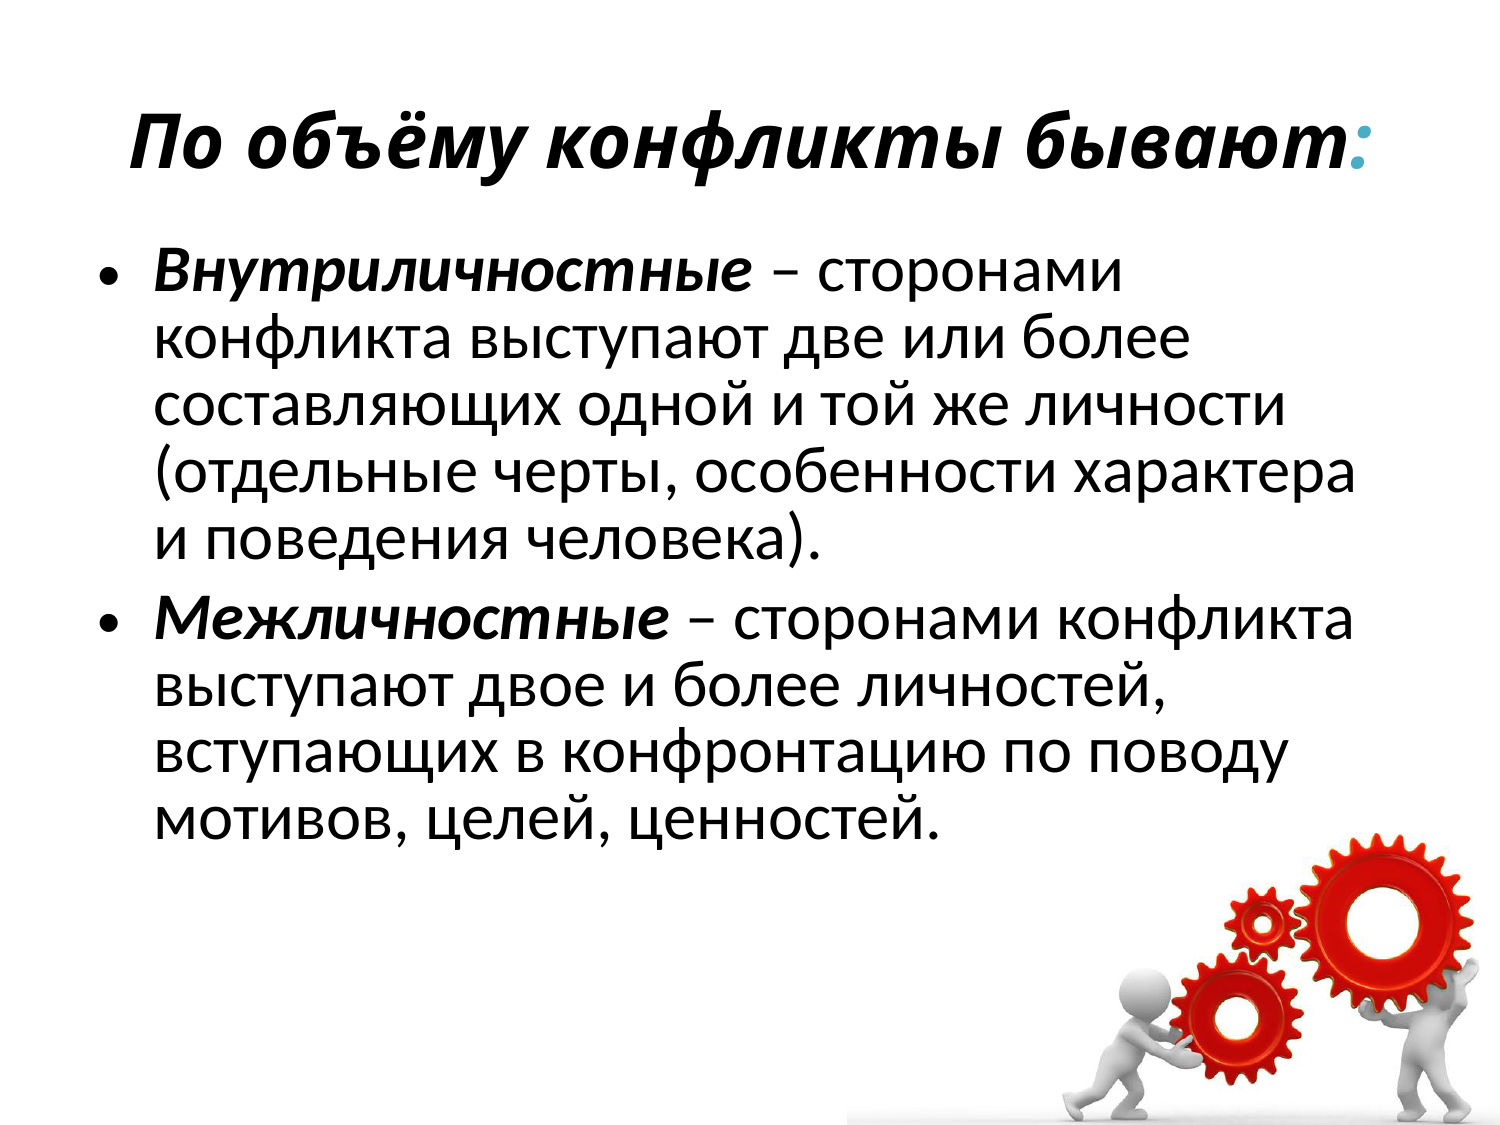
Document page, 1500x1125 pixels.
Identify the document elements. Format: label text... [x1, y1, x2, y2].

picture [847, 648, 1500, 1125]
title По объёму конфликты бывают: [75, 45, 1425, 233]
list Внутриличностные – сторонами конфликта выступают две или более составляющих одной и той же личности (отдельные черты, особенности характера и поведения человека). Межличностные – сторонами конфликта выступают двое и более личностей, вступающих в конфронтацию по поводу мотивов, целей, ценностей. [82, 234, 1417, 955]
